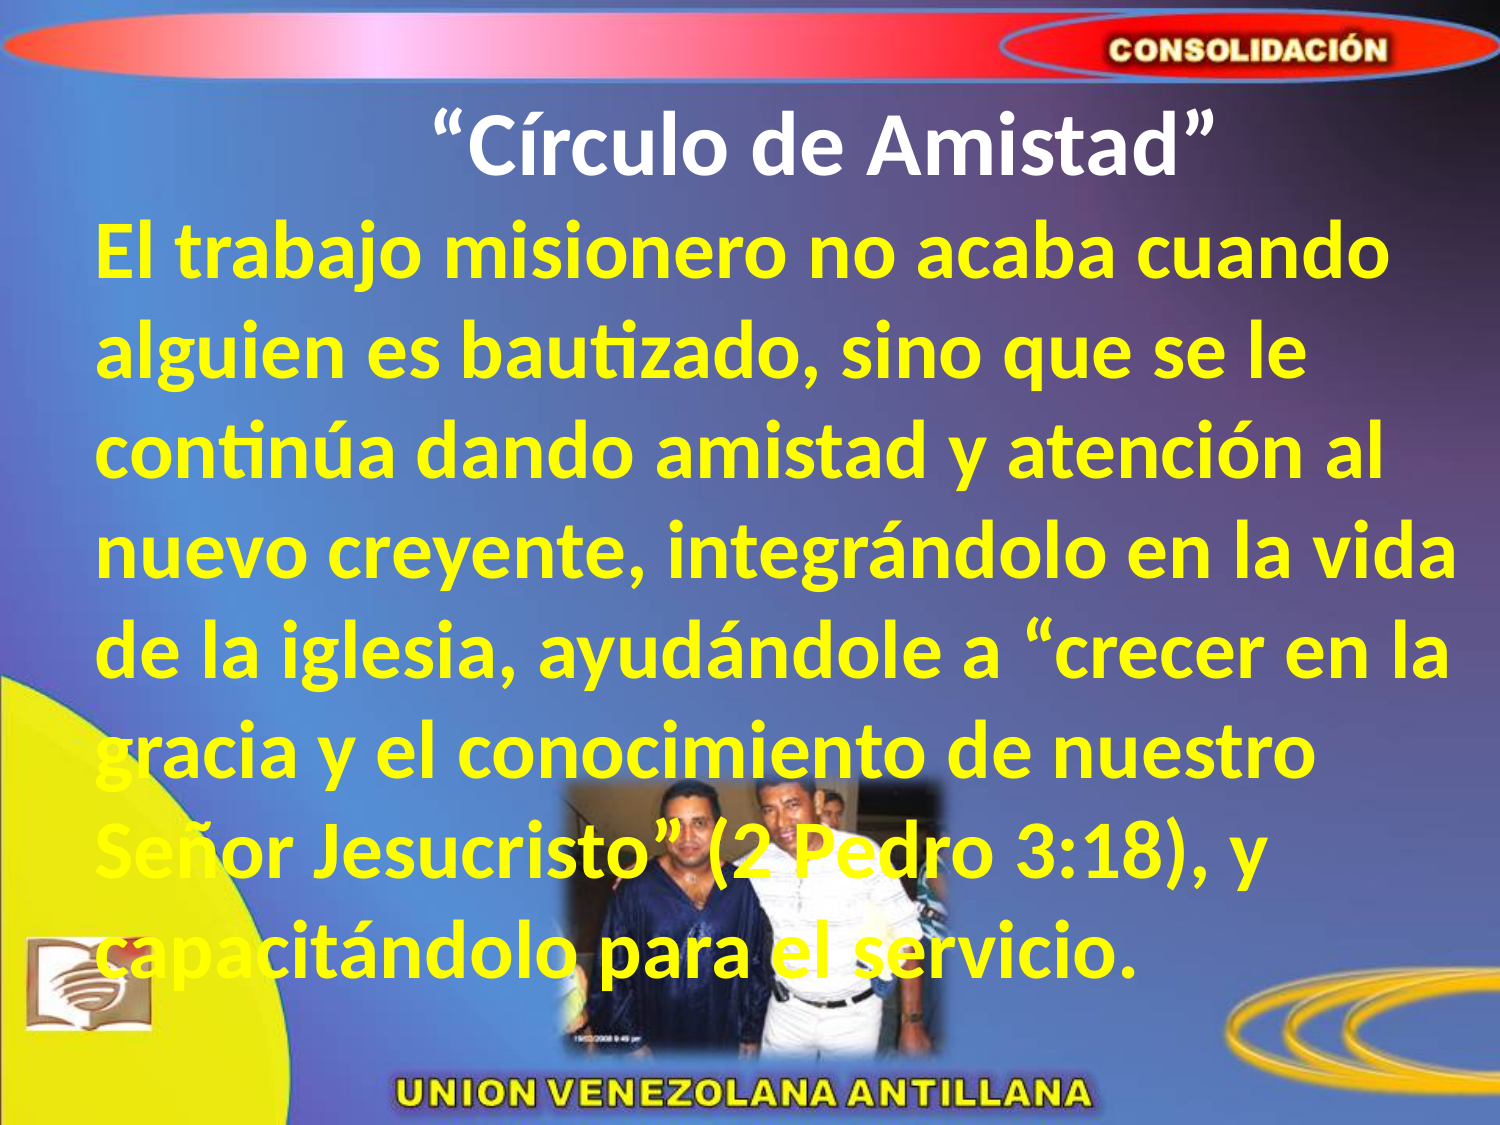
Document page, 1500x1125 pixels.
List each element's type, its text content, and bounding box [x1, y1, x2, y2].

title “Círculo de Amistad” [75, 45, 1425, 233]
list El trabajo misionero no acaba cuando alguien es bautizado, sino que se le continúa dando amistad y atención al nuevo creyente, integrándolo en la vida de la iglesia, ayudándole a “crecer en la gracia y el conocimiento de nuestro Señor Jesucristo” (2 Pedro 3:18), y capacitándolo para el servicio. [23, 187, 1500, 930]
picture [0, 0, 1500, 1125]
